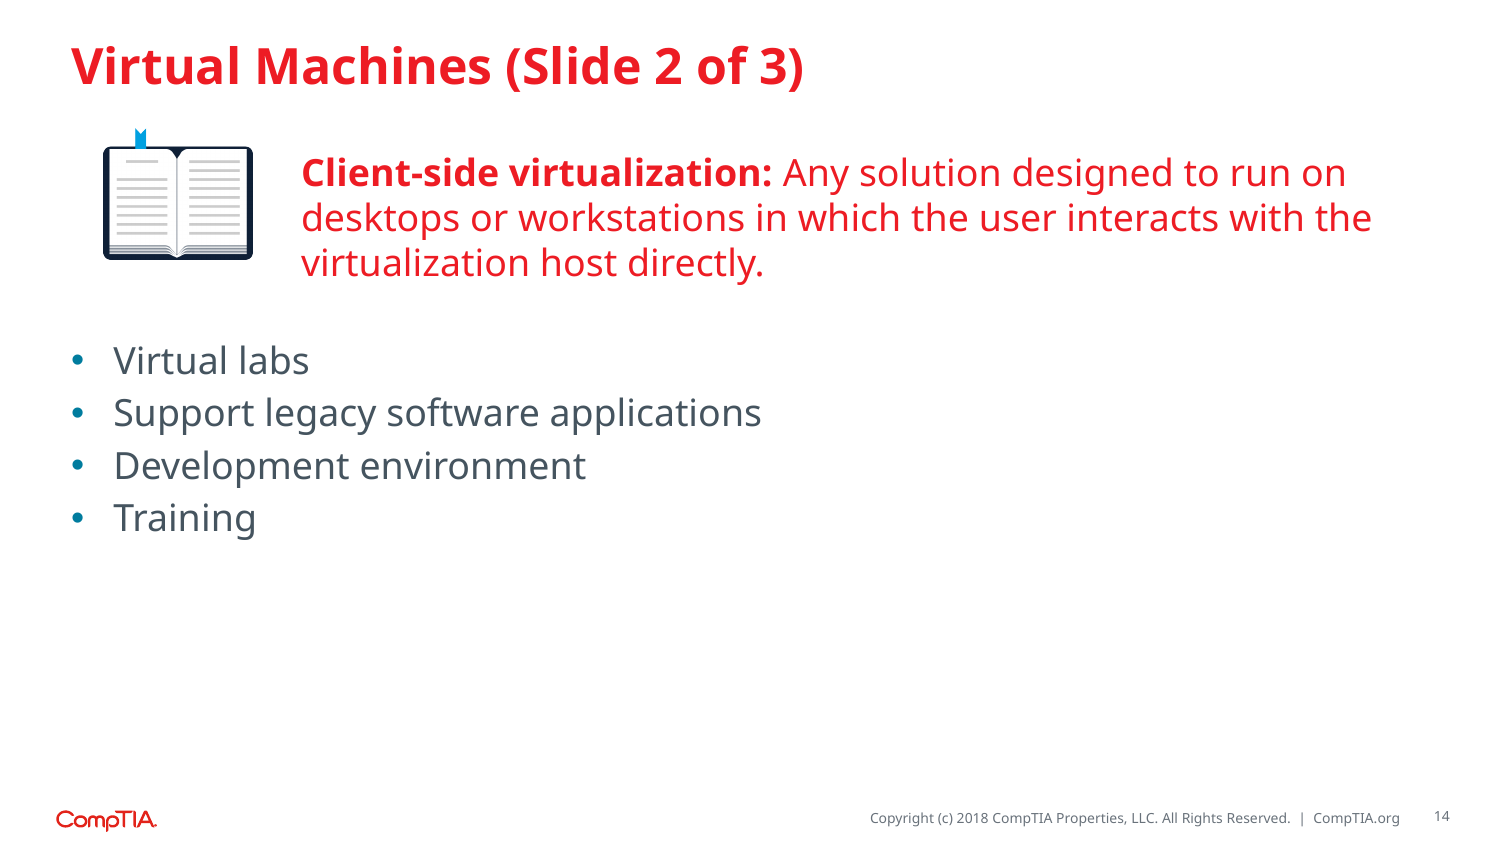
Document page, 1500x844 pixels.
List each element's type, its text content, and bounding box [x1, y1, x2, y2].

picture [103, 128, 253, 260]
slide_number 14 [1407, 800, 1450, 835]
list Client-side virtualization: Any solution designed to run on desktops or workstations in which the user interacts with the virtualization host directly. [285, 141, 1444, 236]
title Virtual Machines (Slide 2 of 3) [56, 12, 1444, 117]
list Virtual labs Support legacy software applications Development environment Training [56, 329, 1444, 764]
